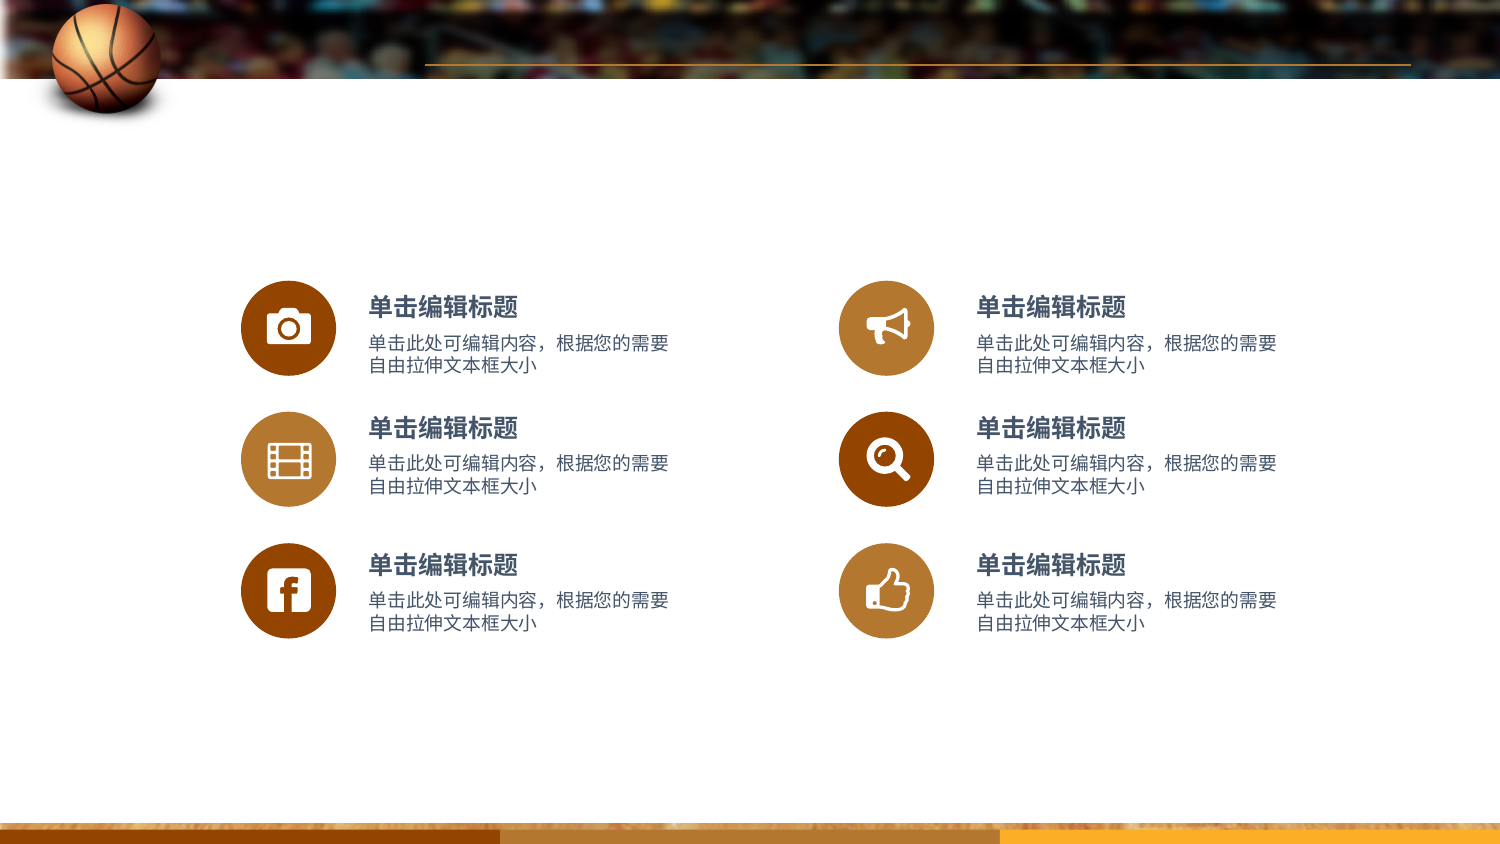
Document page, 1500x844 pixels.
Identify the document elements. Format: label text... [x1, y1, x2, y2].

text_box 单击编辑标题 [368, 549, 553, 580]
picture [0, 0, 1500, 131]
picture [0, 823, 1500, 829]
text_box 单击编辑标题 [976, 412, 1161, 443]
text_box [267, 442, 312, 480]
text_box [838, 543, 935, 639]
text_box 单击此处可编辑内容，根据您的需要自由拉伸文本框大小 [368, 588, 680, 634]
text_box [866, 437, 911, 482]
text_box [866, 307, 911, 345]
text_box [241, 280, 337, 376]
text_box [0, 829, 1500, 844]
text_box [241, 543, 337, 639]
text_box [241, 411, 337, 507]
text_box 单击此处可编辑内容，根据您的需要自由拉伸文本框大小 [976, 452, 1288, 498]
text_box 单击编辑标题 [368, 291, 553, 322]
text_box [866, 567, 910, 612]
text_box 单击此处可编辑内容，根据您的需要自由拉伸文本框大小 [368, 452, 680, 498]
text_box 单击此处可编辑内容，根据您的需要自由拉伸文本框大小 [976, 331, 1288, 377]
text_box 单击编辑标题 [976, 291, 1161, 322]
text_box [267, 568, 311, 612]
text_box 单击编辑标题 [976, 549, 1161, 580]
text_box 单击此处可编辑内容，根据您的需要自由拉伸文本框大小 [368, 331, 680, 377]
text_box 单击此处可编辑内容，根据您的需要自由拉伸文本框大小 [976, 588, 1288, 634]
text_box [838, 280, 935, 376]
text_box 单击编辑标题 [368, 412, 553, 443]
text_box [838, 411, 935, 507]
text_box [266, 307, 311, 345]
